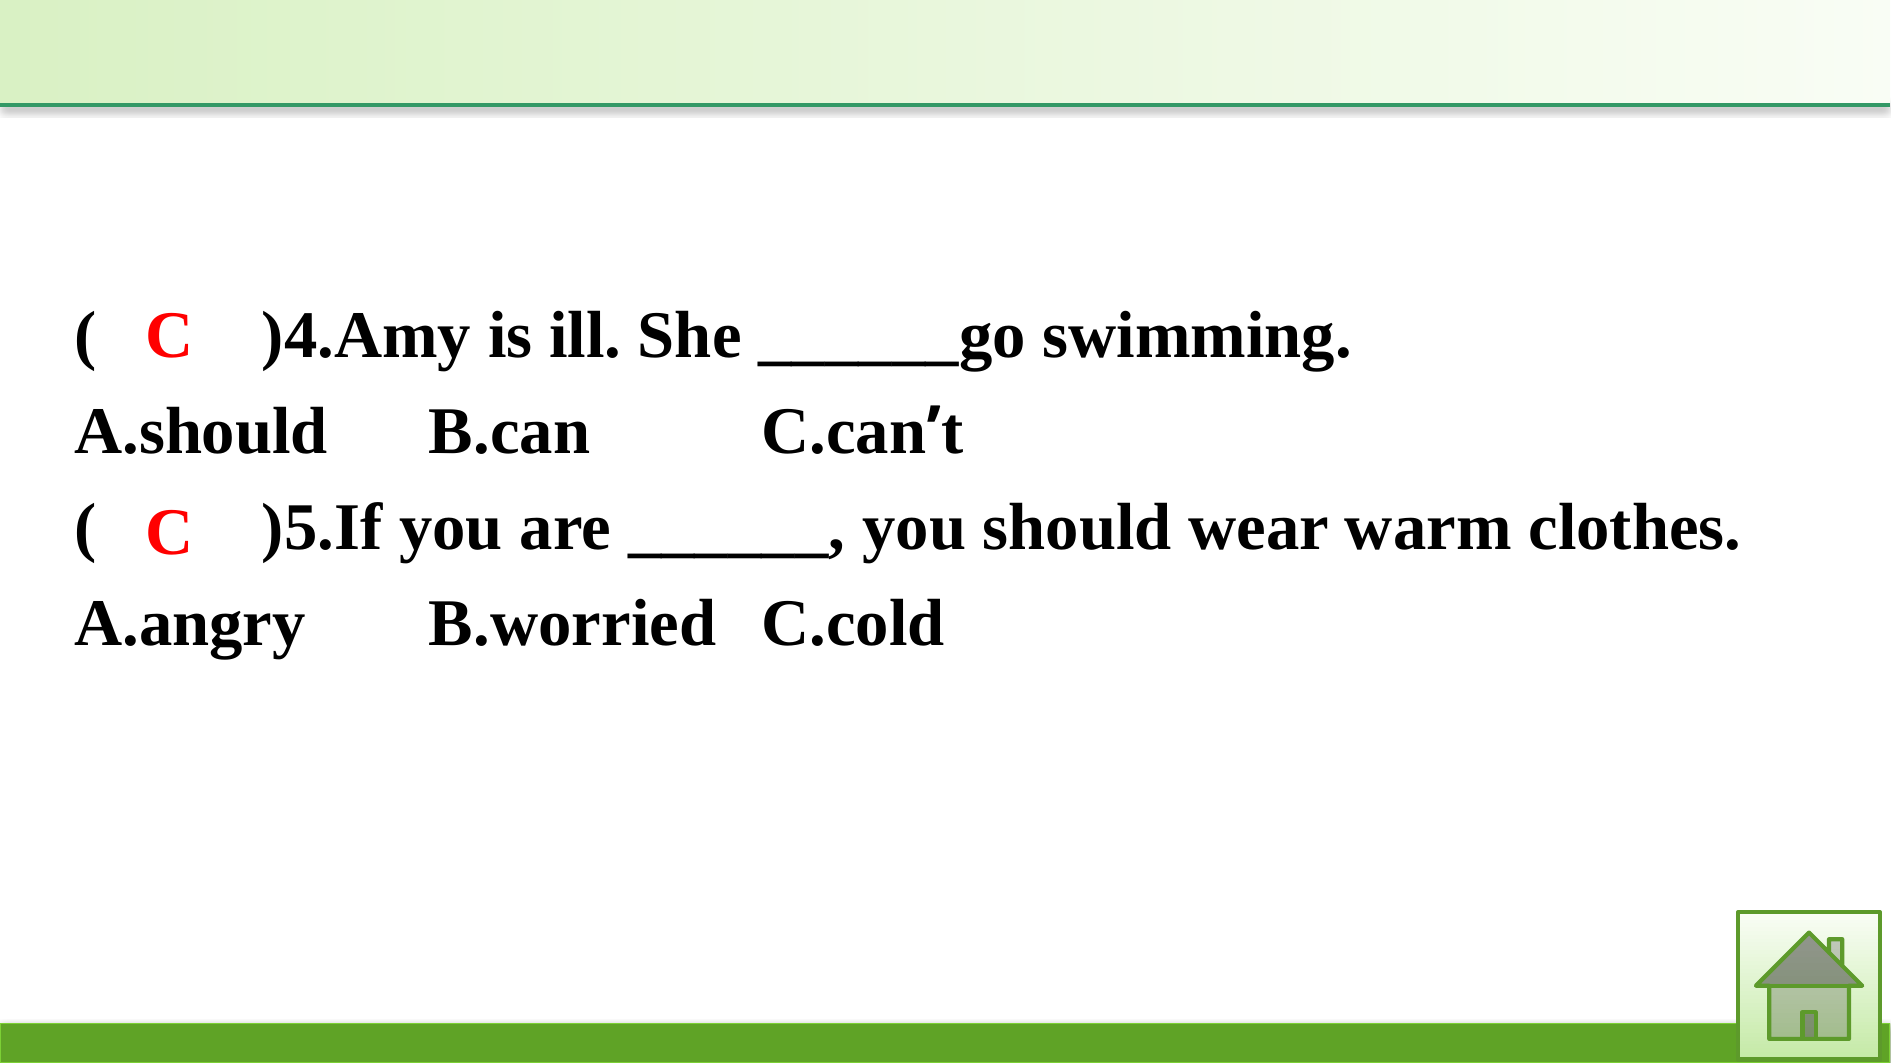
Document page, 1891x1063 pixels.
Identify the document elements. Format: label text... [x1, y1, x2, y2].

text_box C [130, 464, 209, 576]
text_box ( )4.Amy is ill. She ______go swimming. A.should B.can C.can’t ( )5.If you are ______, you should wear warm clothes. A.angry B.worried C.cold [59, 267, 1833, 667]
text_box C [130, 267, 209, 379]
